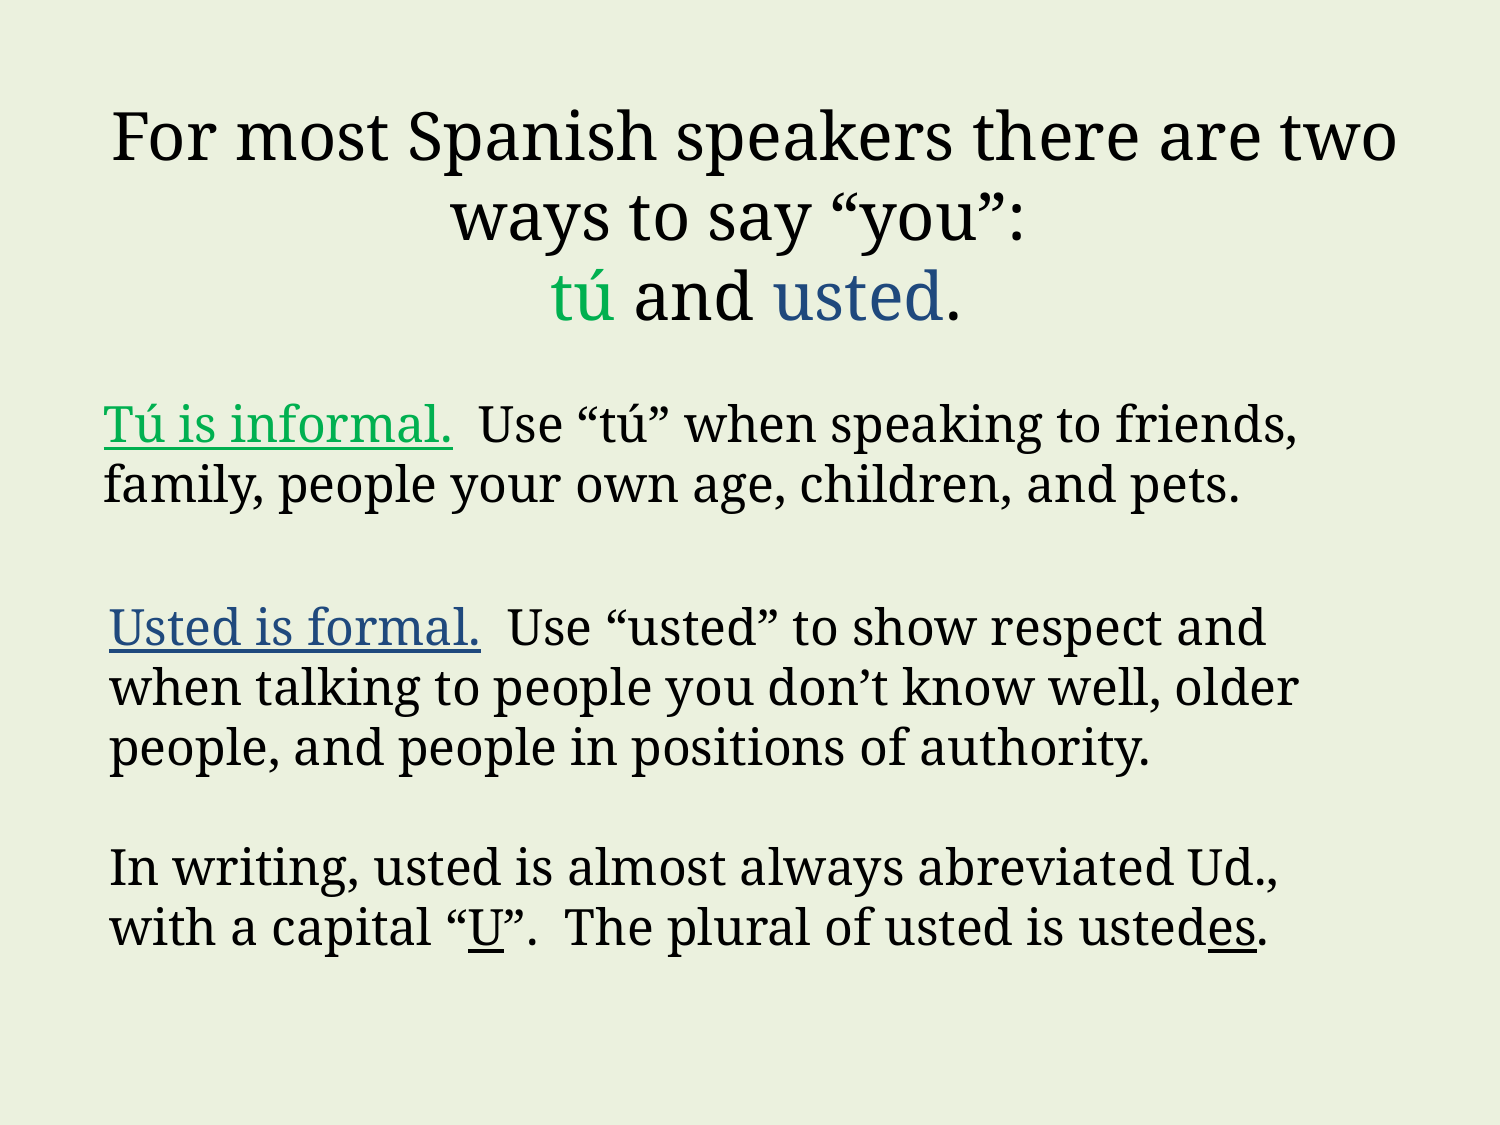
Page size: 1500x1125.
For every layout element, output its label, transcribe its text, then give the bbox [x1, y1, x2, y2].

title Usted is formal. Use “usted” to show respect and when talking to people you don’t know well, older people, and people in positions of authority. In writing, usted is almost always abreviated Ud., with a capital “U”. The plural of usted is ustedes. [94, 645, 1400, 905]
subtitle Tú is informal. Use “tú” when speaking to friends, family, people your own age, children, and pets. [88, 385, 1376, 575]
text_box For most Spanish speakers there are two ways to say “you”: tú and usted. [88, 86, 1424, 341]
